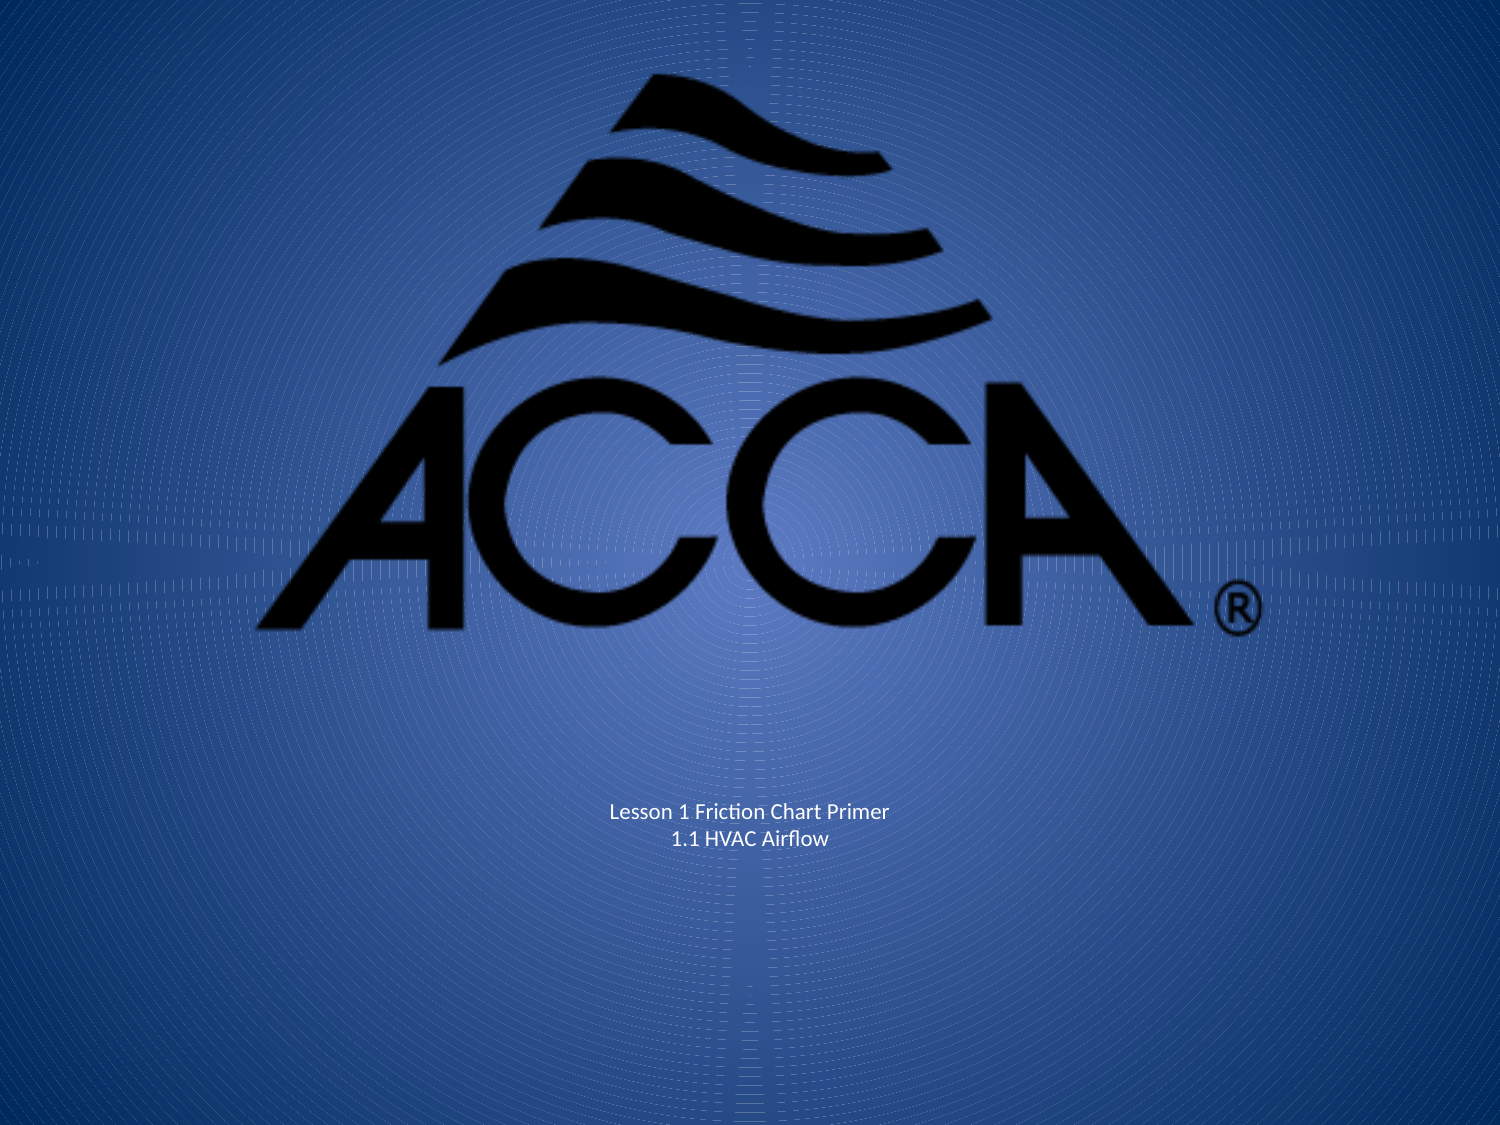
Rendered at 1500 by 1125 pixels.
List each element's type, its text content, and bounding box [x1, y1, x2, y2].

picture [208, 12, 1306, 726]
title Lesson 1 Friction Chart Primer 1.1 HVAC Airflow [12, 787, 1488, 888]
